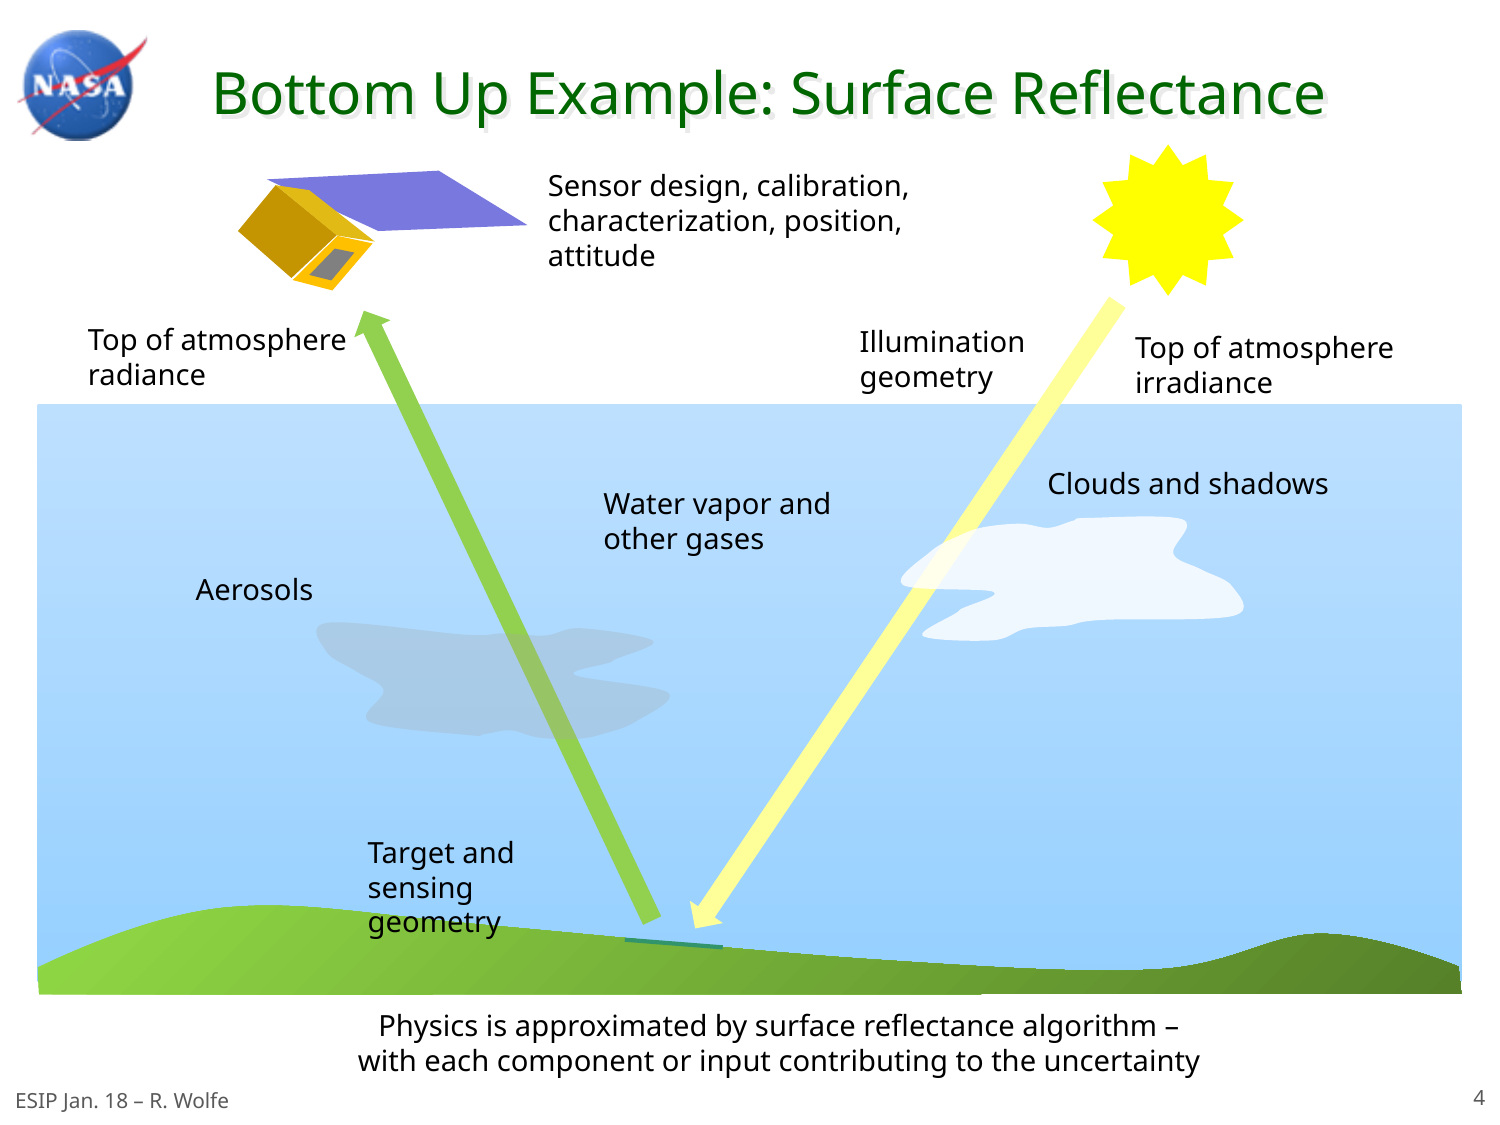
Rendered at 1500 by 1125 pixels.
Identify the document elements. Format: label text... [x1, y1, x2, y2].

text_box Physics is approximated by surface reflectance algorithm – with each component or input contributing to the uncertainty [331, 1001, 1227, 1085]
slide_number 5 [1187, 1077, 1500, 1125]
picture [17, 30, 150, 141]
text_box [37, 144, 1462, 995]
title Bottom Up Example: Surface Reflectance [171, 42, 1367, 141]
